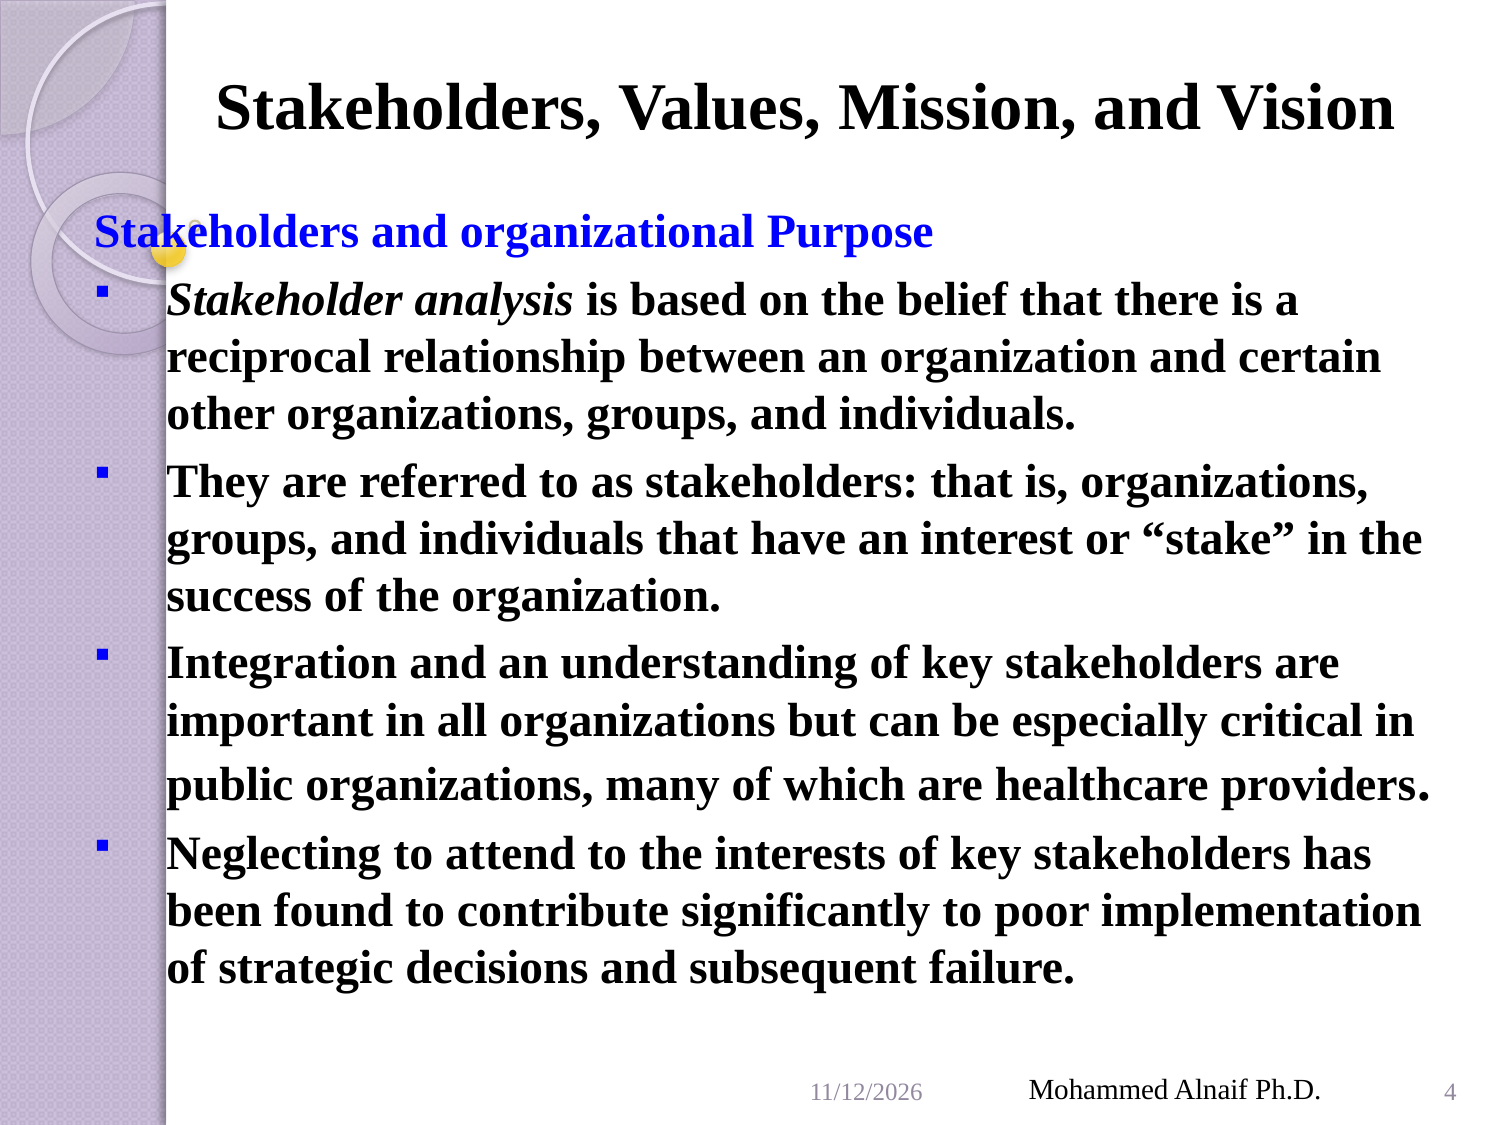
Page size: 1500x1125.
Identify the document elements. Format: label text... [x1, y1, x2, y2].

subtitle Stakeholders and organizational Purpose Stakeholder analysis is based on the belief that there is a reciprocal relationship between an organization and certain other organizations, groups, and individuals. They are referred to as stakeholders: that is, organizations, groups, and individuals that have an interest or “stake” in the success of the organization. Integration and an understanding of key stakeholders are important in all organizations but can be especially critical in public organizations, many of which are healthcare providers. Neglecting to attend to the interests of key stakeholders has been found to contribute significantly to poor implementation of strategic decisions and subsequent failure. [75, 200, 1450, 1038]
footer Mohammed Alnaif Ph.D. [937, 1038, 1413, 1113]
slide_number 4 [1413, 1034, 1488, 1113]
title Stakeholders, Values, Mission, and Vision [162, 37, 1450, 150]
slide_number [587, 1038, 937, 1113]
